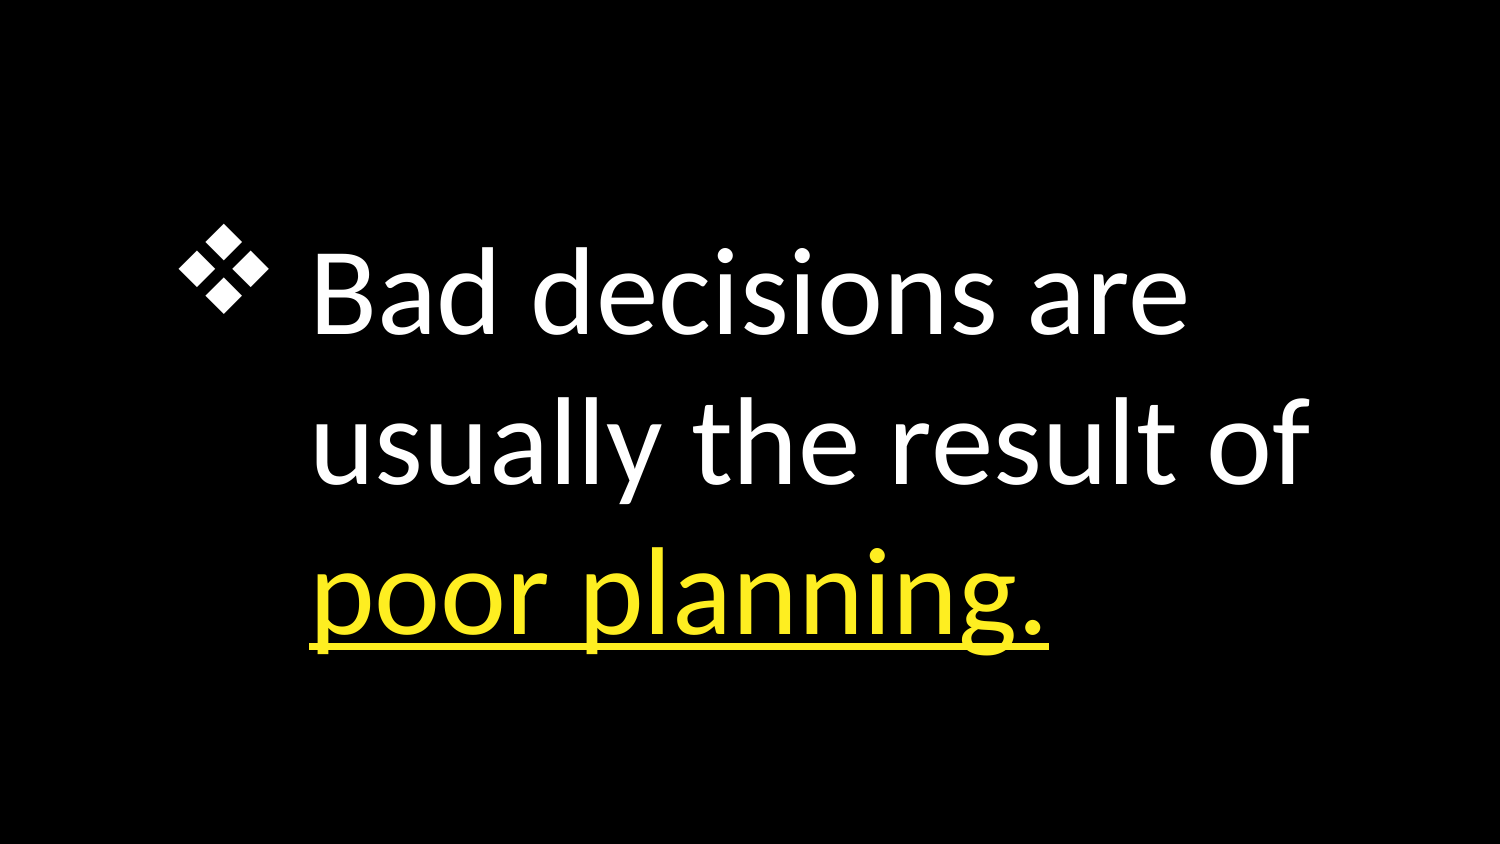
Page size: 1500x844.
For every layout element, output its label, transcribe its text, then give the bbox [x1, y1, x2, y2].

text_box Bad decisions are usually the result of poor planning. [153, 202, 1363, 667]
